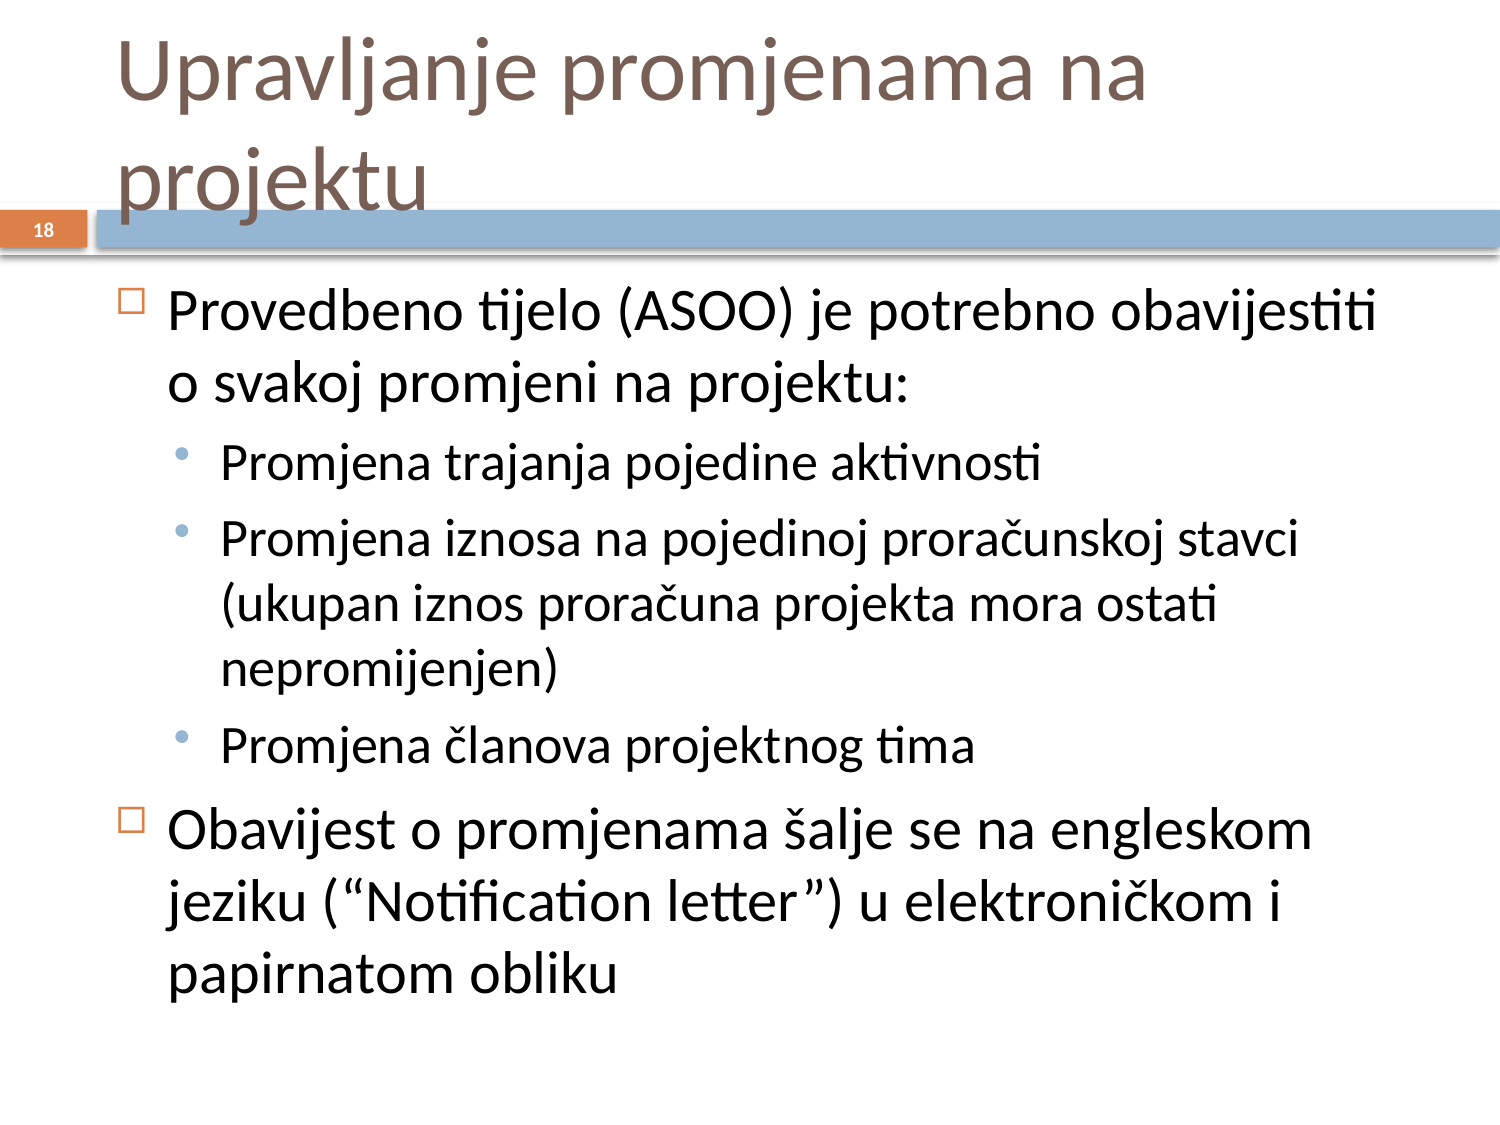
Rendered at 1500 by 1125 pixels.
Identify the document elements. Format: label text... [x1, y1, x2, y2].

title Upravljanje promjenama na projektu [100, 37, 1439, 201]
list Provedbeno tijelo (ASOO) je potrebno obavijestiti o svakoj promjeni na projektu: Promjena trajanja pojedine aktivnosti Promjena iznosa na pojedinoj proračunskoj stavci (ukupan iznos proračuna projekta mora ostati nepromijenjen) Promjena članova projektnog tima Obavijest o promjenama šalje se na engleskom jeziku (“Notification letter”) u elektroničkom i papirnatom obliku [100, 262, 1439, 1001]
slide_number 18 [0, 208, 88, 249]
